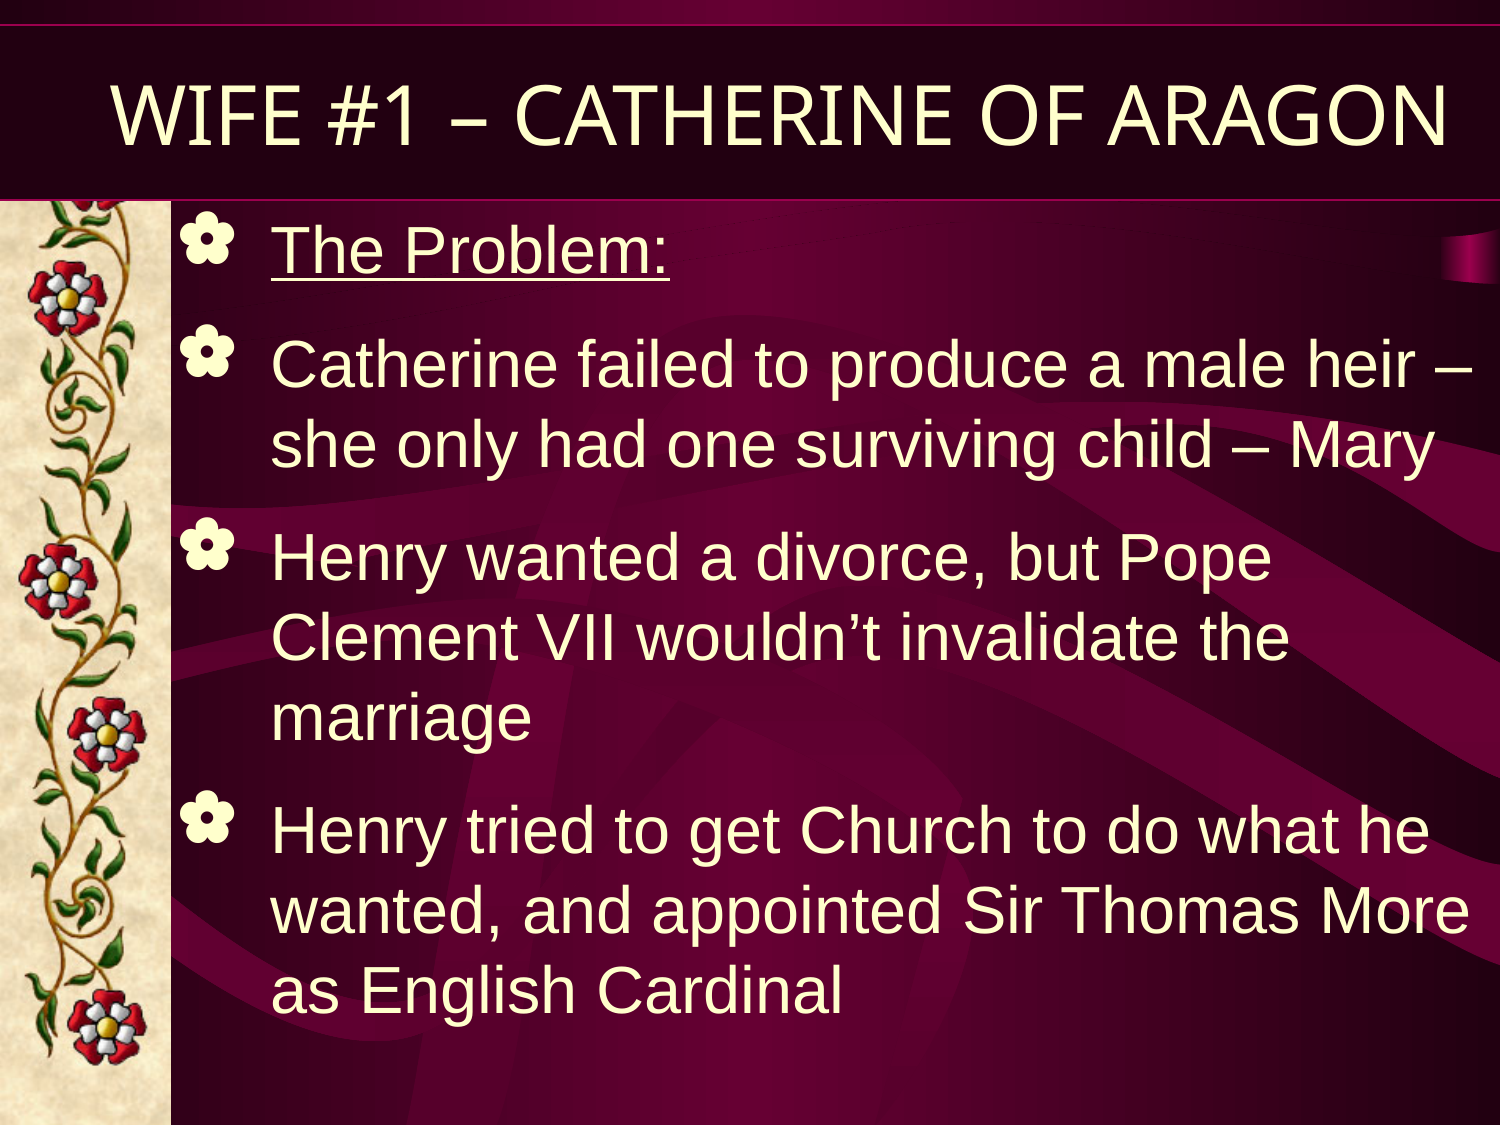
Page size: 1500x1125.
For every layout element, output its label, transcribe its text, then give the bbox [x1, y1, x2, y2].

text_box The Problem: Catherine failed to produce a male heir – she only had one surviving child – Mary Henry wanted a divorce, but Pope Clement VII wouldn’t invalidate the marriage Henry tried to get Church to do what he wanted, and appointed Sir Thomas More as English Cardinal [174, 200, 1500, 1035]
picture [0, 65, 171, 1125]
text_box WIFE #1 – CATHERINE OF ARAGON [0, 24, 1500, 200]
